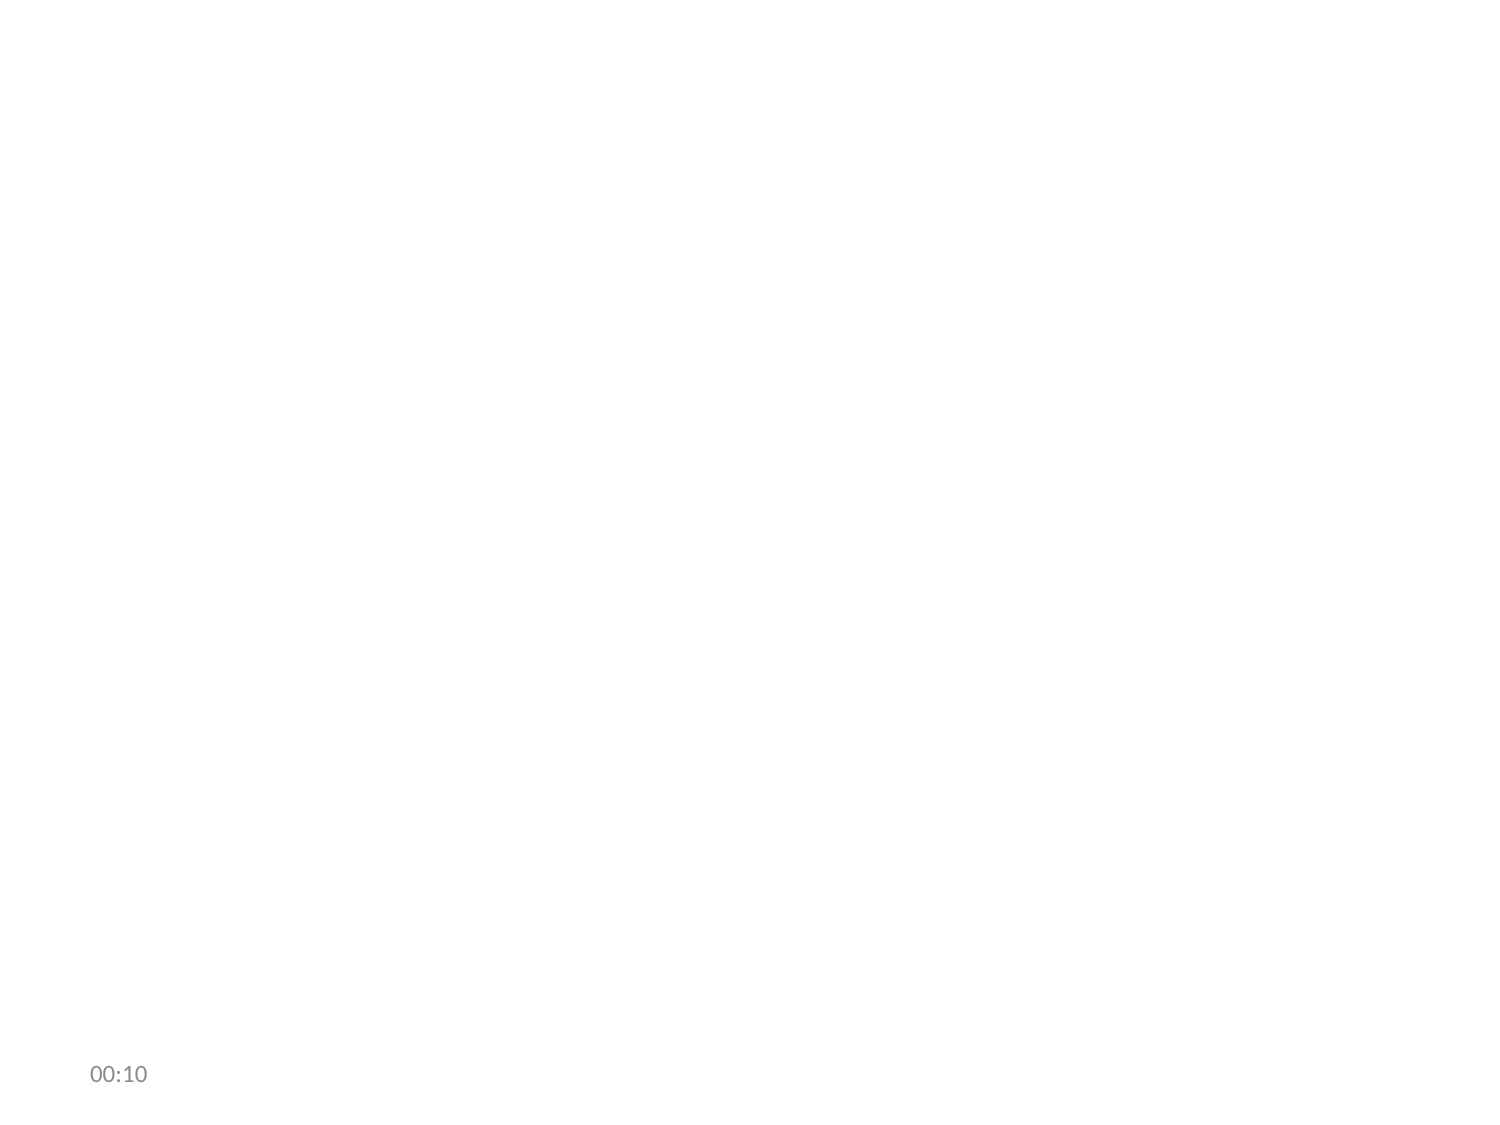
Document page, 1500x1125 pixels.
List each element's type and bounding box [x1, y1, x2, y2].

slide_number [75, 1042, 425, 1103]
